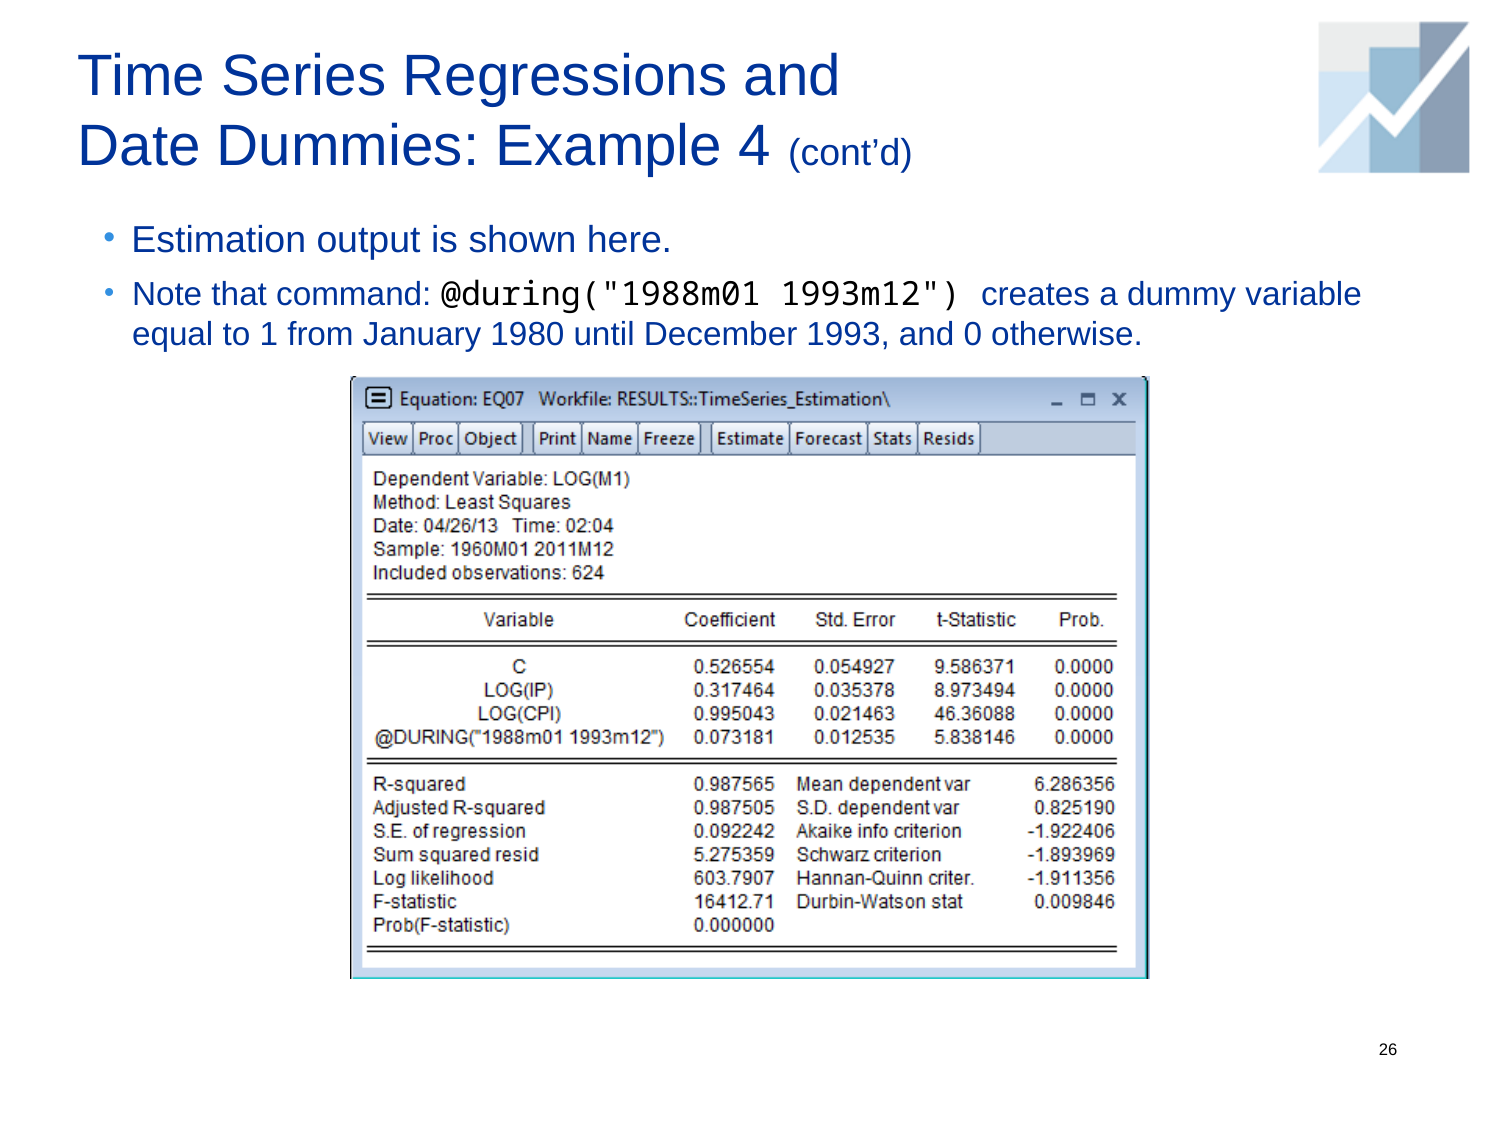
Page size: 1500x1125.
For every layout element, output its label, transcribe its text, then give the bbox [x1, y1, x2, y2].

picture [349, 376, 1151, 979]
text_box Estimation output is shown here. [88, 207, 724, 264]
slide_number 26 [1262, 1015, 1413, 1067]
title Time Series Regressions and Date Dummies: Example 4 (cont’d) [62, 0, 1297, 185]
picture [1300, 11, 1479, 181]
text_box Note that command: @during("1988m01 1993m12") creates a dummy variable equal to 1 from January 1980 until December 1993, and 0 otherwise. [88, 264, 1447, 398]
